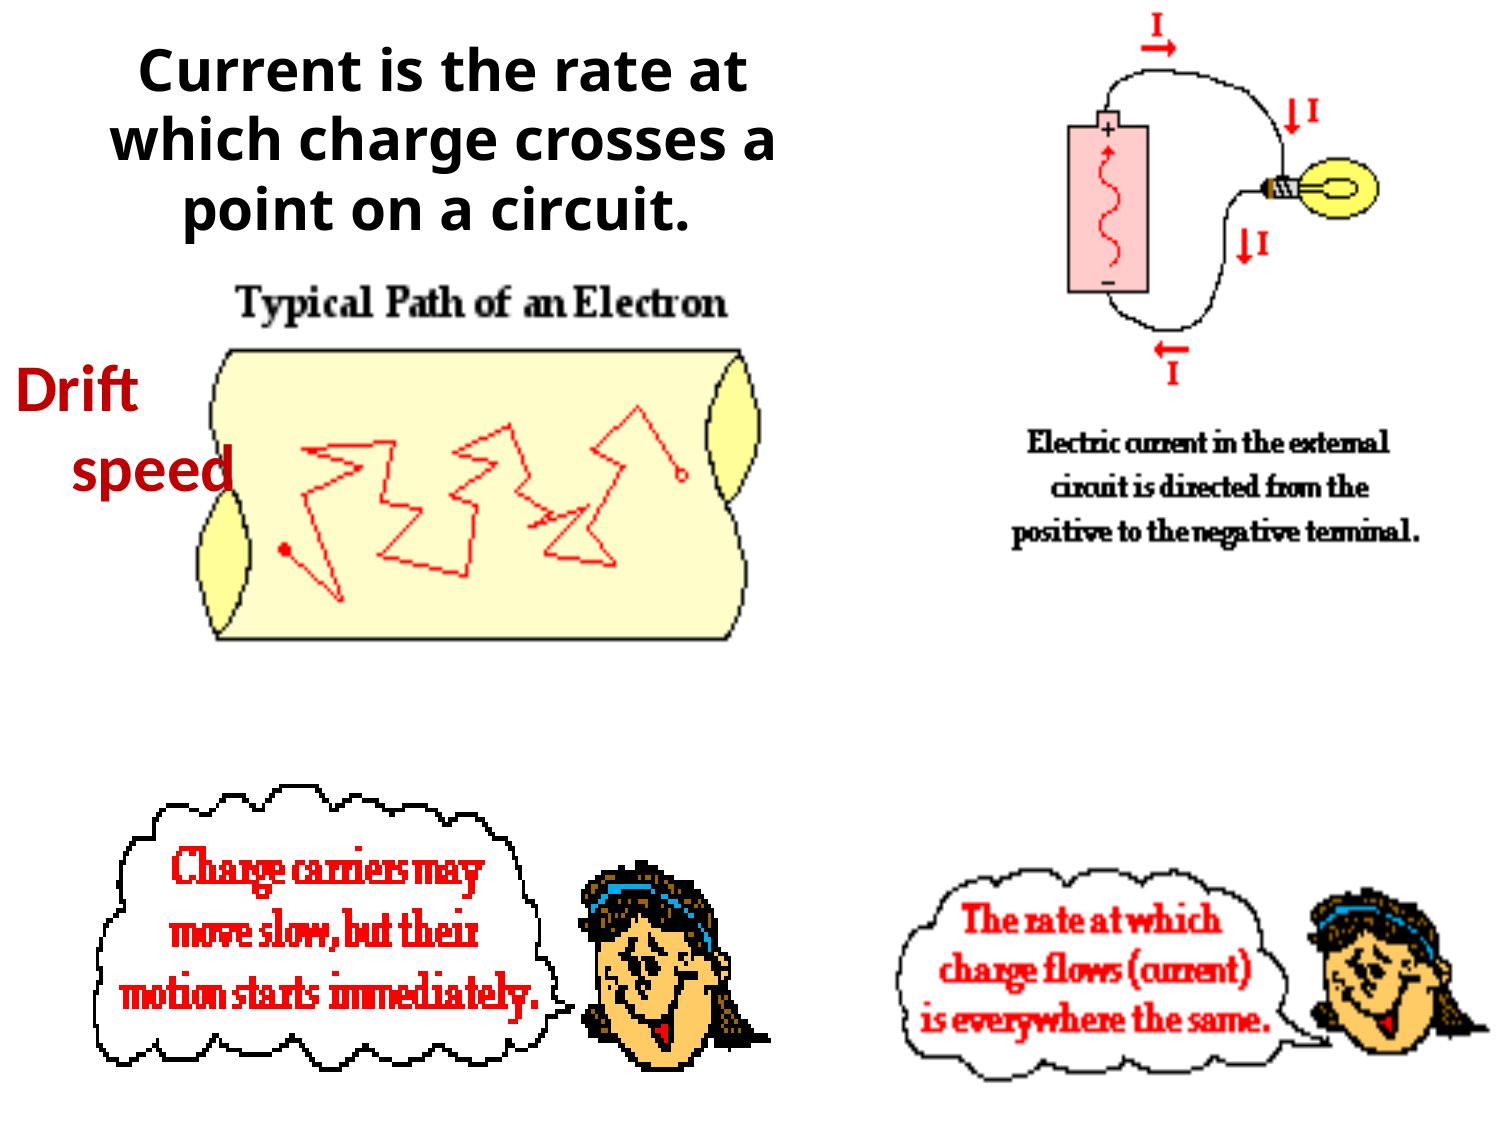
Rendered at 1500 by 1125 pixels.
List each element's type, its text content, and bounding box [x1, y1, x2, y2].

title Current is the rate at which charge crosses a point on a circuit. [75, 0, 813, 275]
picture [812, 824, 1500, 1125]
picture [912, 0, 1434, 576]
picture [0, 712, 788, 1125]
picture [0, 262, 776, 688]
